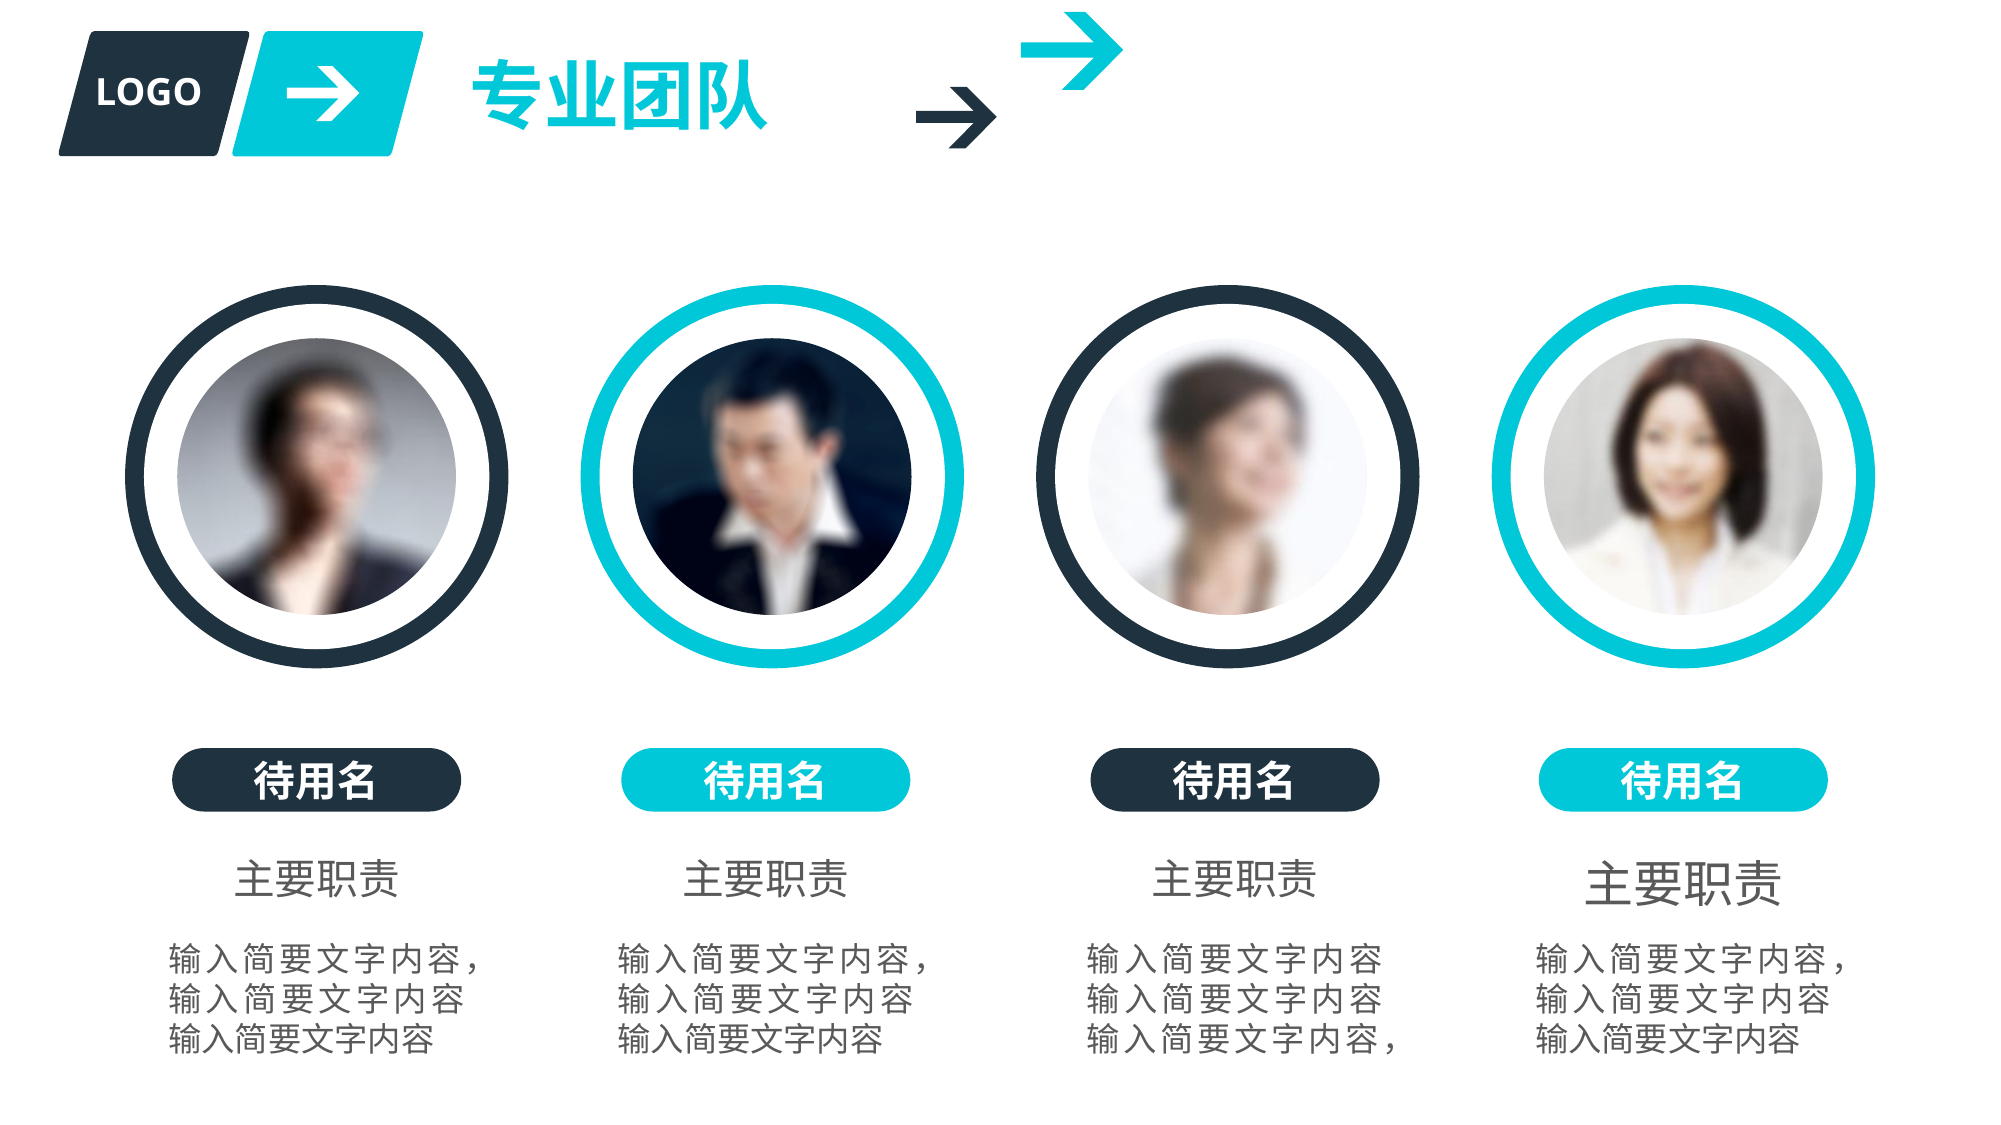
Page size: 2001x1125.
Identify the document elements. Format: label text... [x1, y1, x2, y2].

text_box [172, 748, 462, 812]
text_box 输入简要文字内容，输入简要文字内容输入简要文字内容 [617, 938, 914, 1059]
text_box 主要职责 [1066, 845, 1404, 911]
text_box 输入简要文字内容，输入简要文字内容输入简要文字内容 [168, 938, 465, 1059]
text_box 待用名 [1620, 754, 1747, 805]
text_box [124, 284, 509, 669]
text_box 待用名 [703, 754, 829, 805]
text_box 主要职责 [147, 845, 486, 911]
text_box 专业团队 [454, 41, 1074, 147]
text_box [1491, 284, 1875, 669]
text_box 主要职责 [1514, 845, 1853, 921]
text_box 主要职责 [596, 845, 935, 911]
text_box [58, 31, 424, 157]
text_box 待用名 [253, 754, 380, 805]
text_box [1538, 748, 1828, 812]
text_box [621, 748, 911, 812]
text_box 输入简要文字内容，输入简要文字内容输入简要文字内容 [1535, 938, 1832, 1059]
text_box [1090, 748, 1380, 812]
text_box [1036, 284, 1420, 669]
text_box [1020, 11, 1124, 90]
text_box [580, 284, 964, 669]
text_box [916, 86, 997, 149]
text_box 输入简要文字内容输入简要文字内容输入简要文字内容， [1086, 938, 1384, 1059]
text_box 待用名 [1172, 754, 1298, 805]
